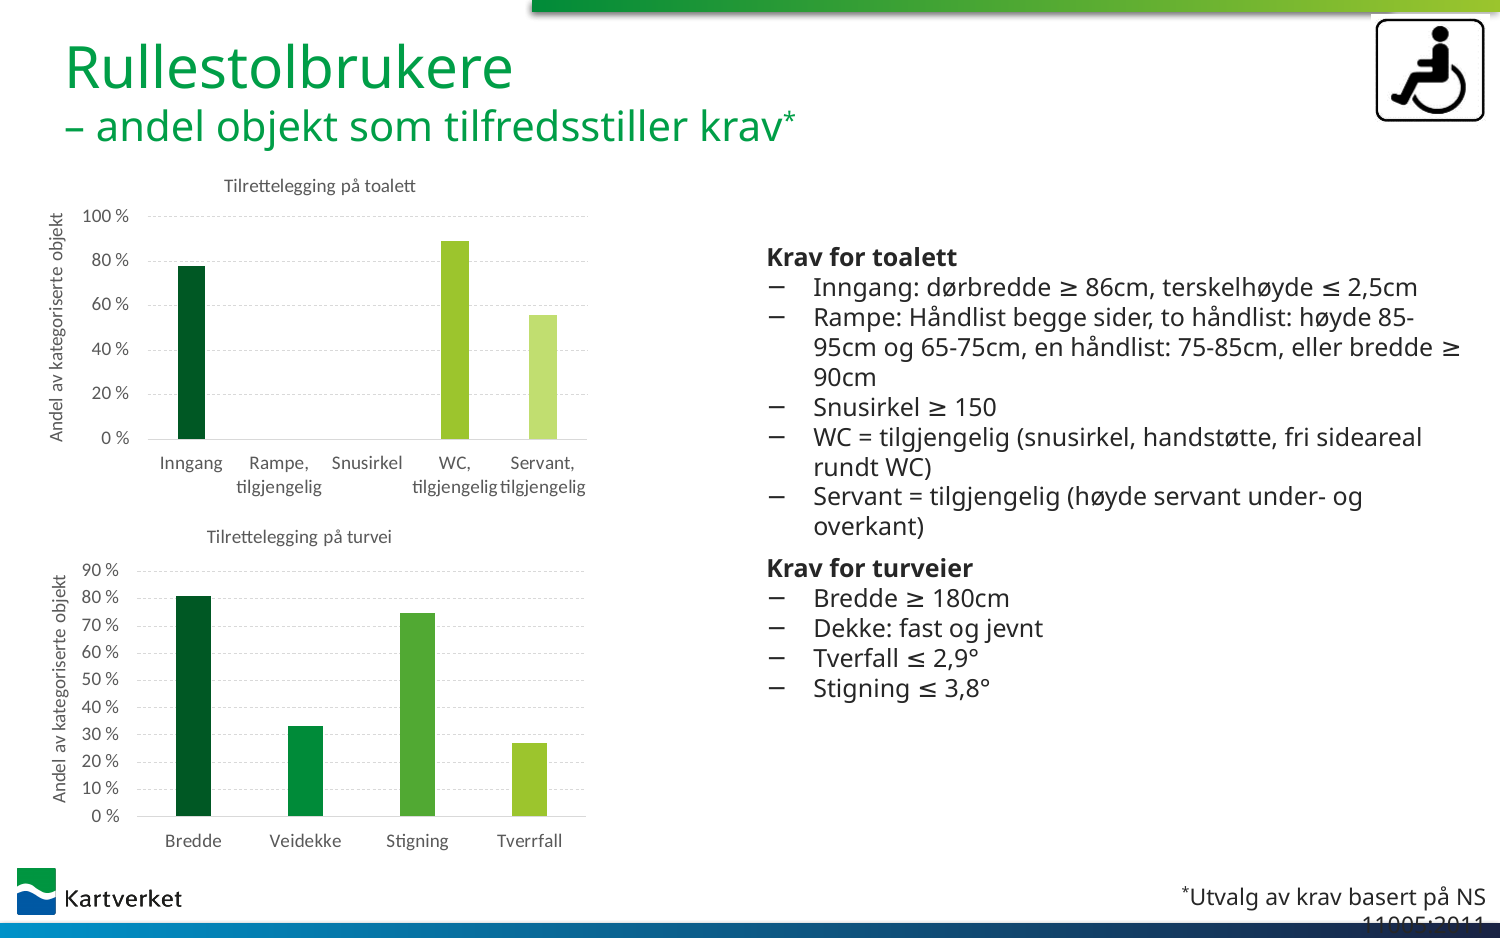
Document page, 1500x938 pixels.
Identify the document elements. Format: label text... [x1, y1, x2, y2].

text_box *Utvalg av krav basert på NS 11005:2011 [1068, 873, 1500, 938]
text_box Rullestolbrukere – andel objekt som tilfredsstiller krav* [49, 14, 1431, 158]
text_box Krav for turveier Bredde ≥ 180cm Dekke: fast og jevnt Tverfall ≤ 2,9° Stigning ≤ 3,8° [751, 545, 1483, 710]
text_box Krav for toalett Inngang: dørbredde ≥ 86cm, terskelhøyde ≤ 2,5cm Rampe: Håndlist begge sider, to håndlist: høyde 85-95cm og 65-75cm, en håndlist: 75-85cm, eller bredde ≥ 90cm Snusirkel ≥ 150 WC = tilgjengelig (snusirkel, handstøtte, fri sideareal rundt WC) Servant = tilgjengelig (høyde servant under- og overkant) [751, 234, 1483, 545]
picture [41, 520, 597, 859]
picture [1371, 13, 1491, 127]
picture [41, 166, 598, 505]
